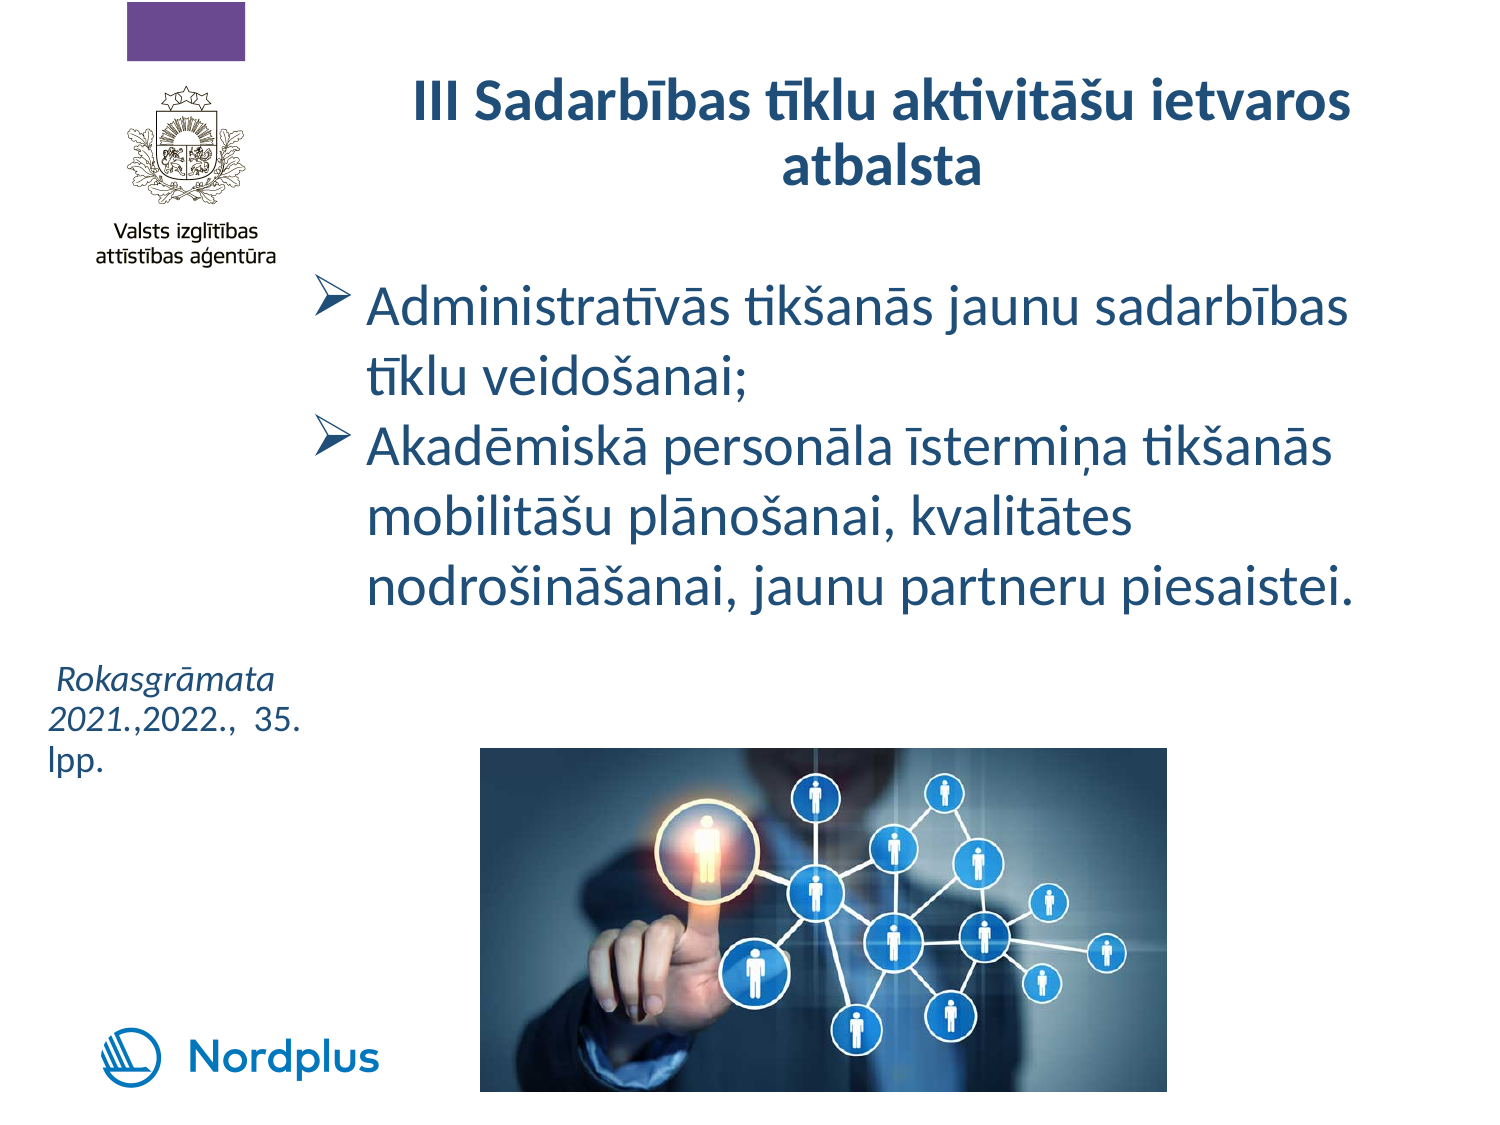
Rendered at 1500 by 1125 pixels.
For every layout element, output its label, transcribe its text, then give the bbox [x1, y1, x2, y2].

text_box Rokasgrāmata 2021.,2022., 35. lpp. [32, 651, 369, 788]
title III Sadarbības tīklu aktivitāšu ietvaros atbalsta [368, 59, 1397, 208]
picture [0, 0, 1500, 1125]
text_box Administratīvās tikšanās jaunu sadarbības tīklu veidošanai; Akadēmiskā personāla īstermiņa tikšanās mobilitāšu plānošanai, kvalitātes nodrošināšanai, jaunu partneru piesaistei. [295, 260, 1425, 625]
